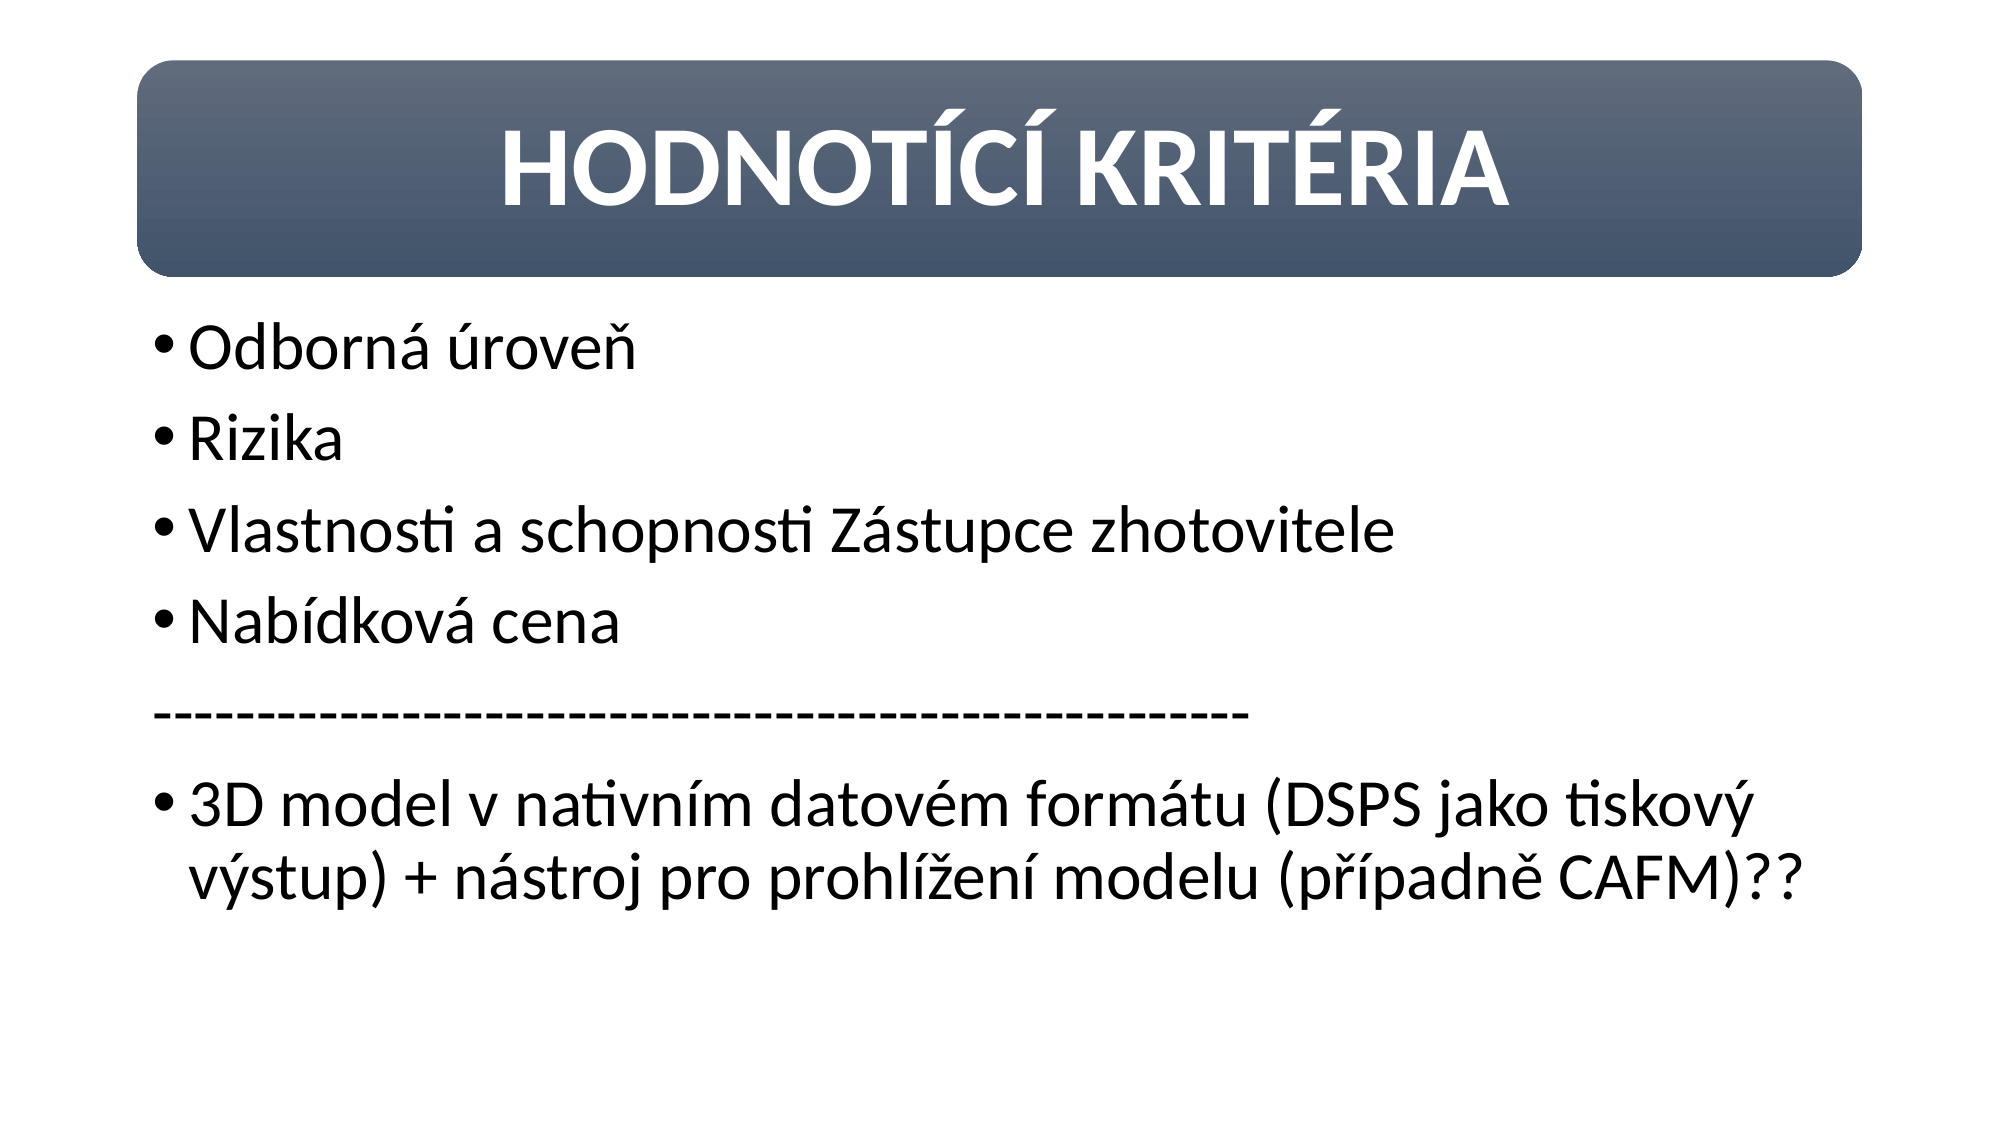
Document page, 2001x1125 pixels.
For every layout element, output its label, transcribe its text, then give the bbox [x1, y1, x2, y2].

list Odborná úroveň Rizika Vlastnosti a schopnosti Zástupce zhotovitele Nabídková cena ----------------------------------------------------- 3D model v nativním datovém formátu (DSPS jako tiskový výstup) + nástroj pro prohlížení modelu (případně CAFM)?? [137, 303, 1863, 980]
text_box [137, 59, 1863, 278]
